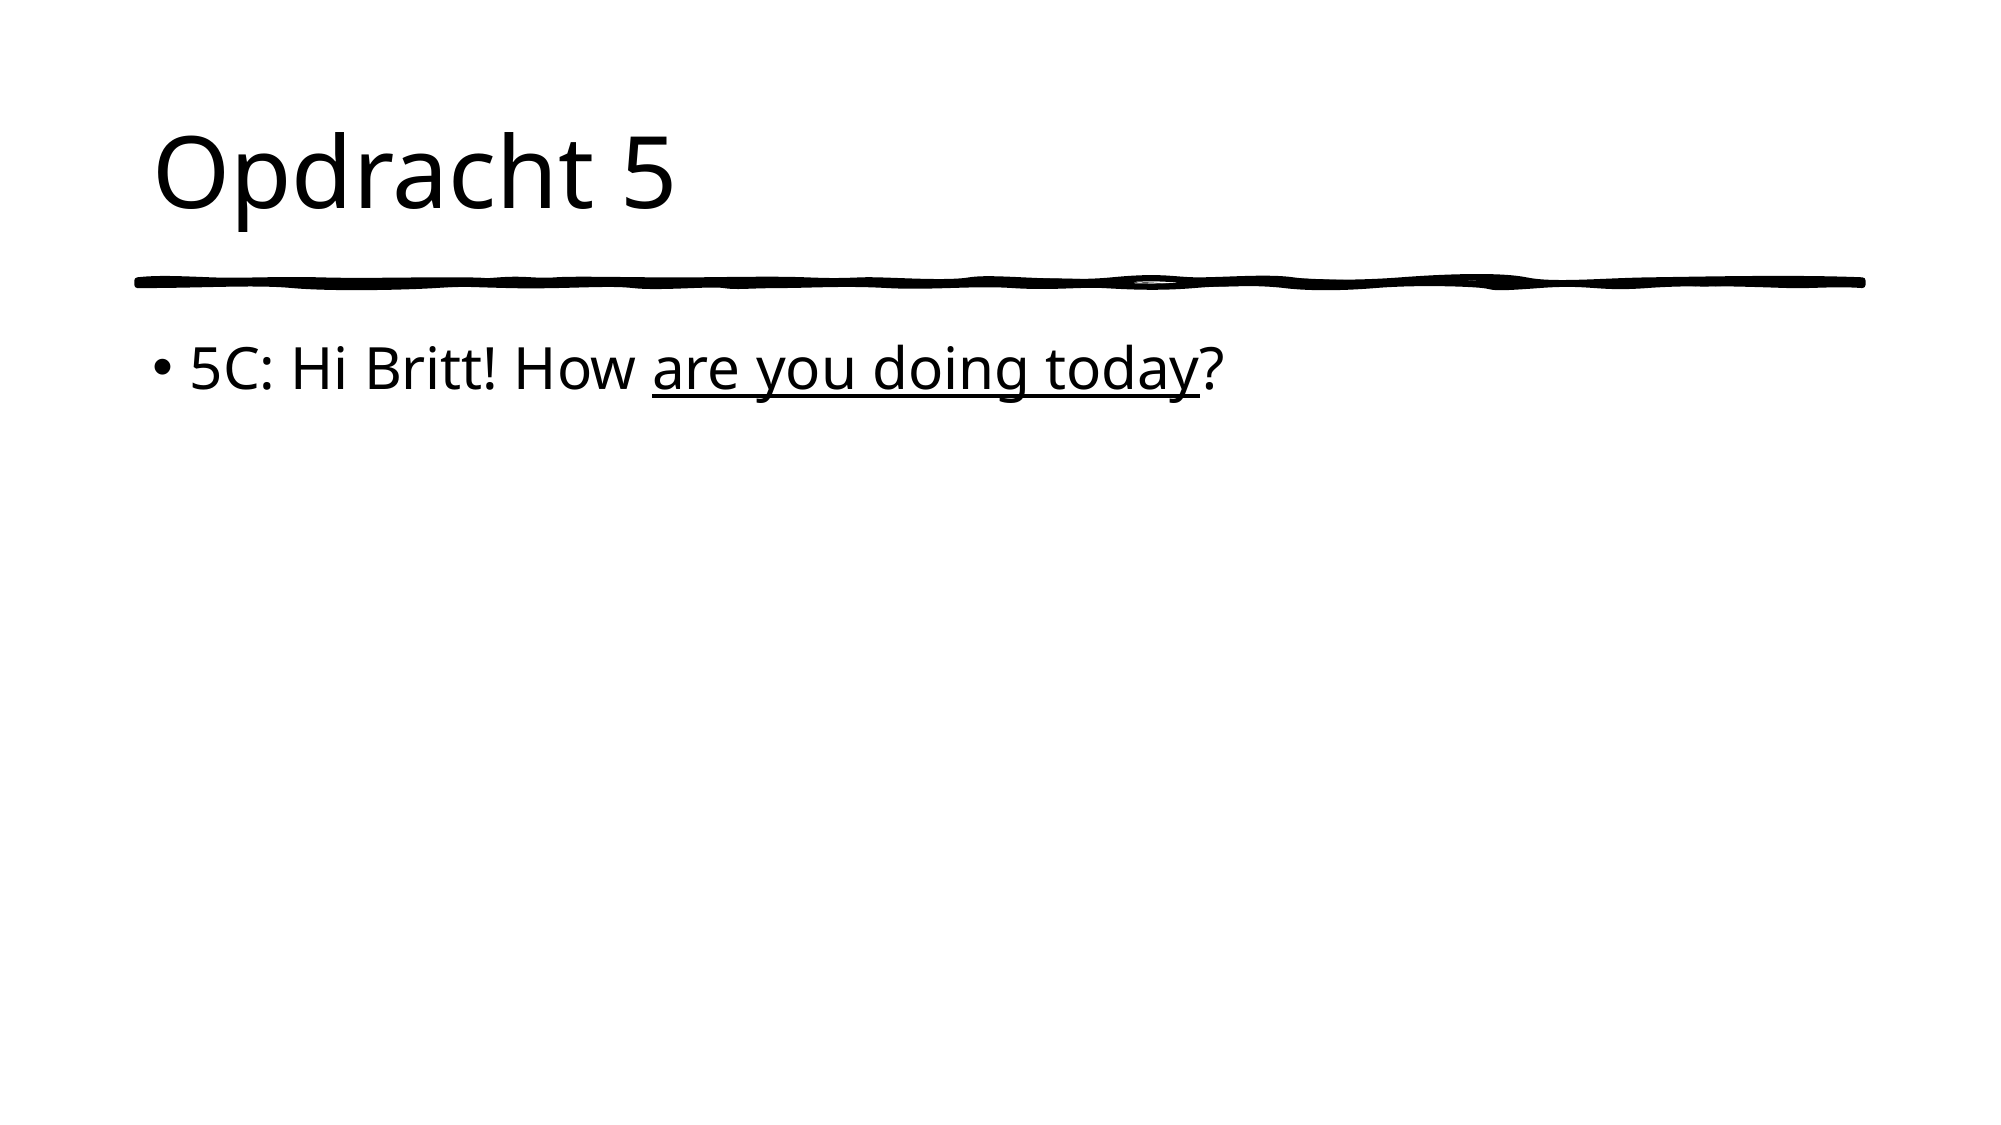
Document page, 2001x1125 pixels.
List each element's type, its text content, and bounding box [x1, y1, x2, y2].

title Opdracht 5 [137, 59, 1863, 278]
list 5C: Hi Britt! How are you doing today? [137, 316, 1863, 1014]
